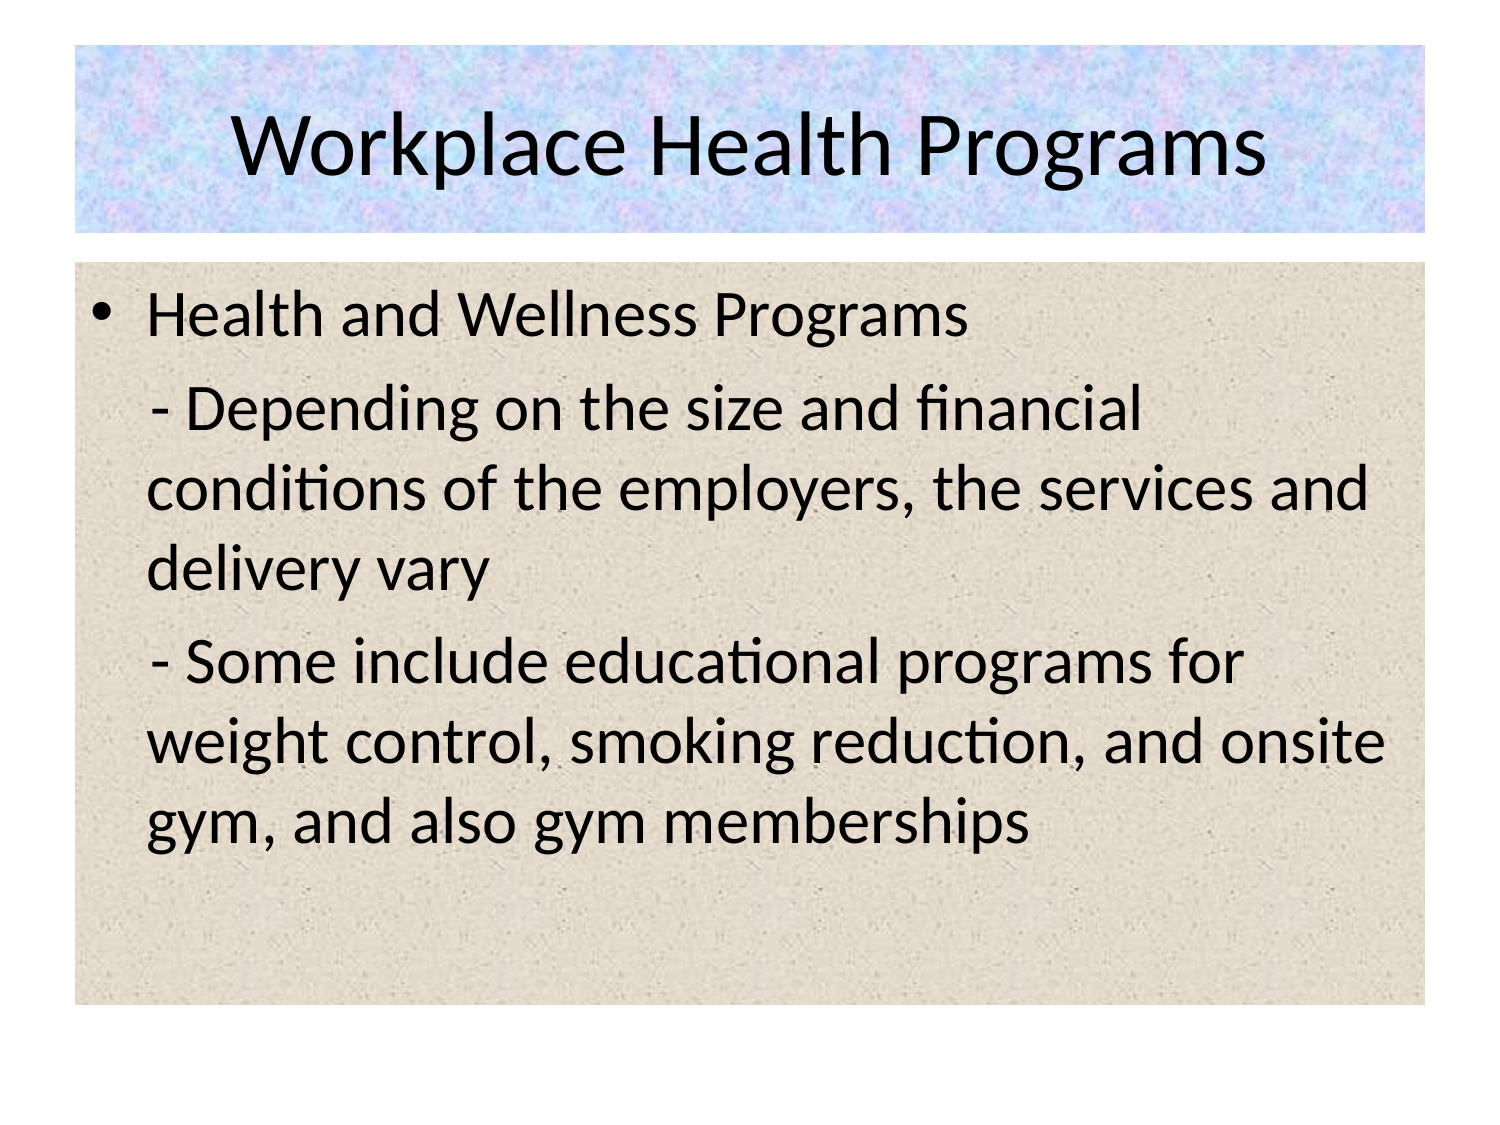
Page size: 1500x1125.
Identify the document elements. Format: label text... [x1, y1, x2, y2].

list Health and Wellness Programs - Depending on the size and financial conditions of the employers, the services and delivery vary - Some include educational programs for weight control, smoking reduction, and onsite gym, and also gym memberships [75, 262, 1425, 1005]
title Workplace Health Programs [75, 45, 1425, 233]
